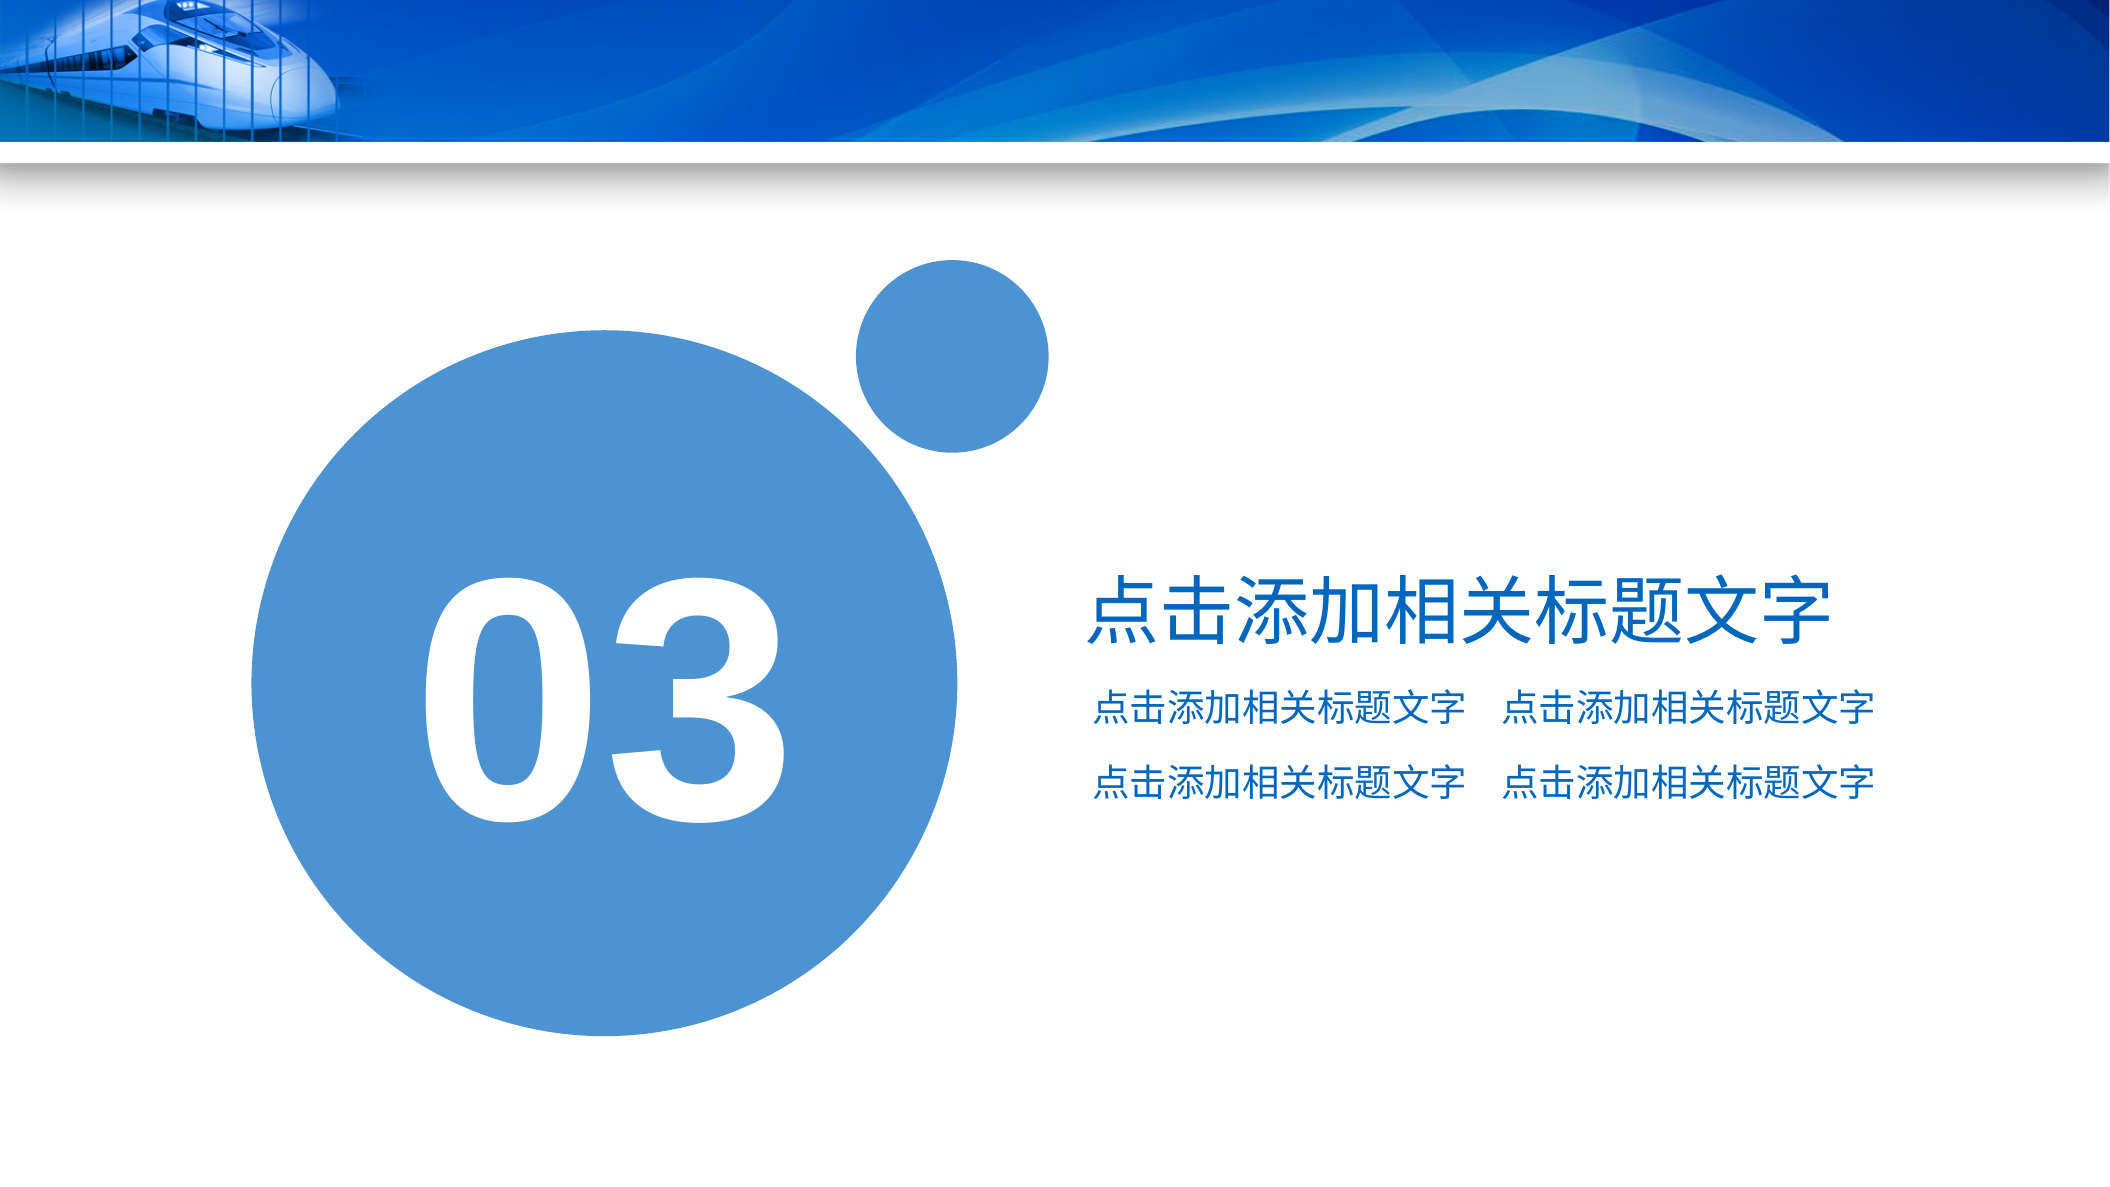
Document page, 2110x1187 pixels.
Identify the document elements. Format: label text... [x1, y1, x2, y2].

text_box [854, 259, 1050, 454]
text_box 点击添加相关标题文字 [1092, 675, 1485, 730]
text_box 点击添加相关标题文字 [1092, 750, 1481, 805]
text_box 点击添加相关标题文字 [1069, 538, 1850, 662]
text_box 点击添加相关标题文字 [1497, 675, 1880, 730]
picture [0, 0, 2110, 1187]
text_box 点击添加相关标题文字 [1497, 750, 1880, 805]
text_box 03 [355, 473, 854, 889]
text_box [250, 329, 959, 1038]
